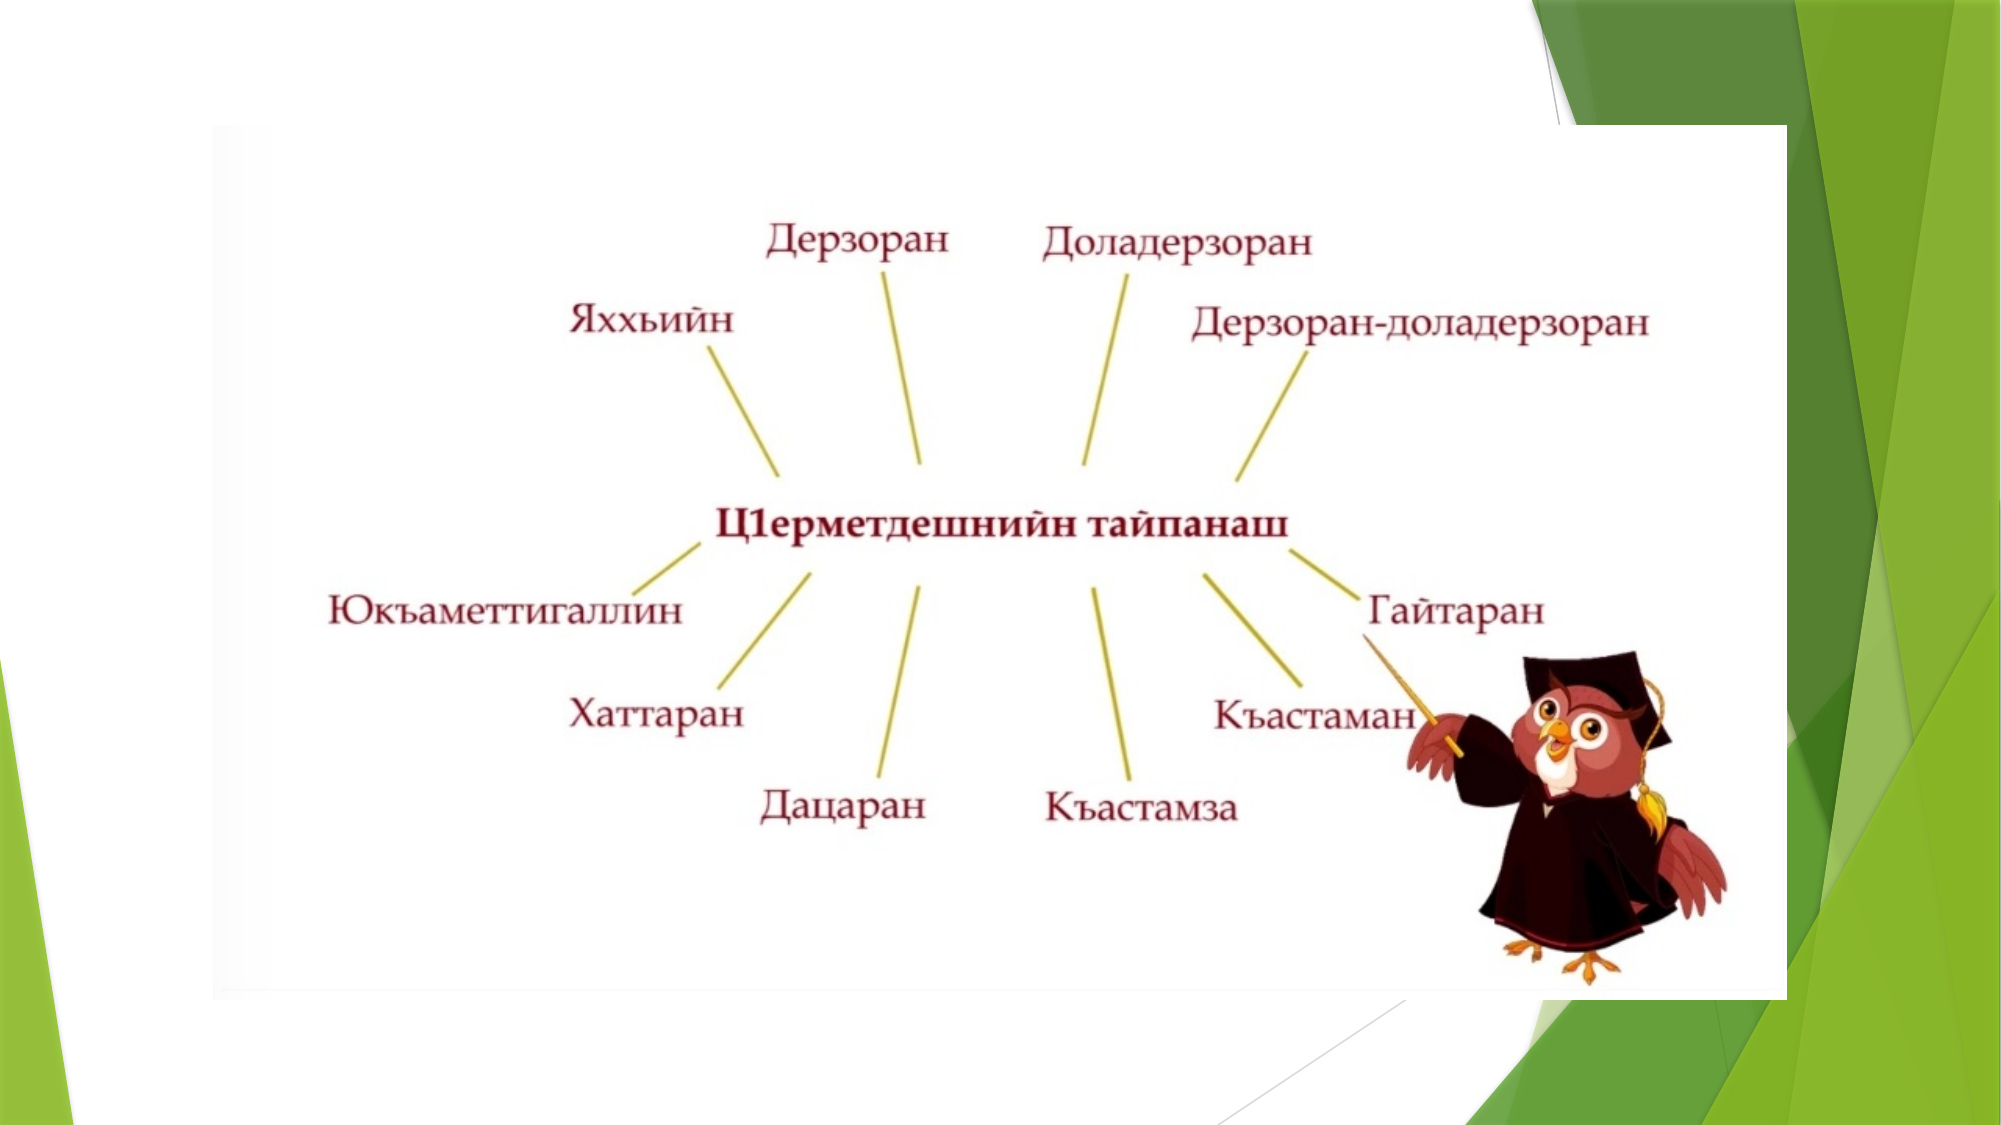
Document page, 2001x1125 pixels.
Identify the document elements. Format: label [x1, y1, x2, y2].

picture [212, 125, 1788, 1000]
